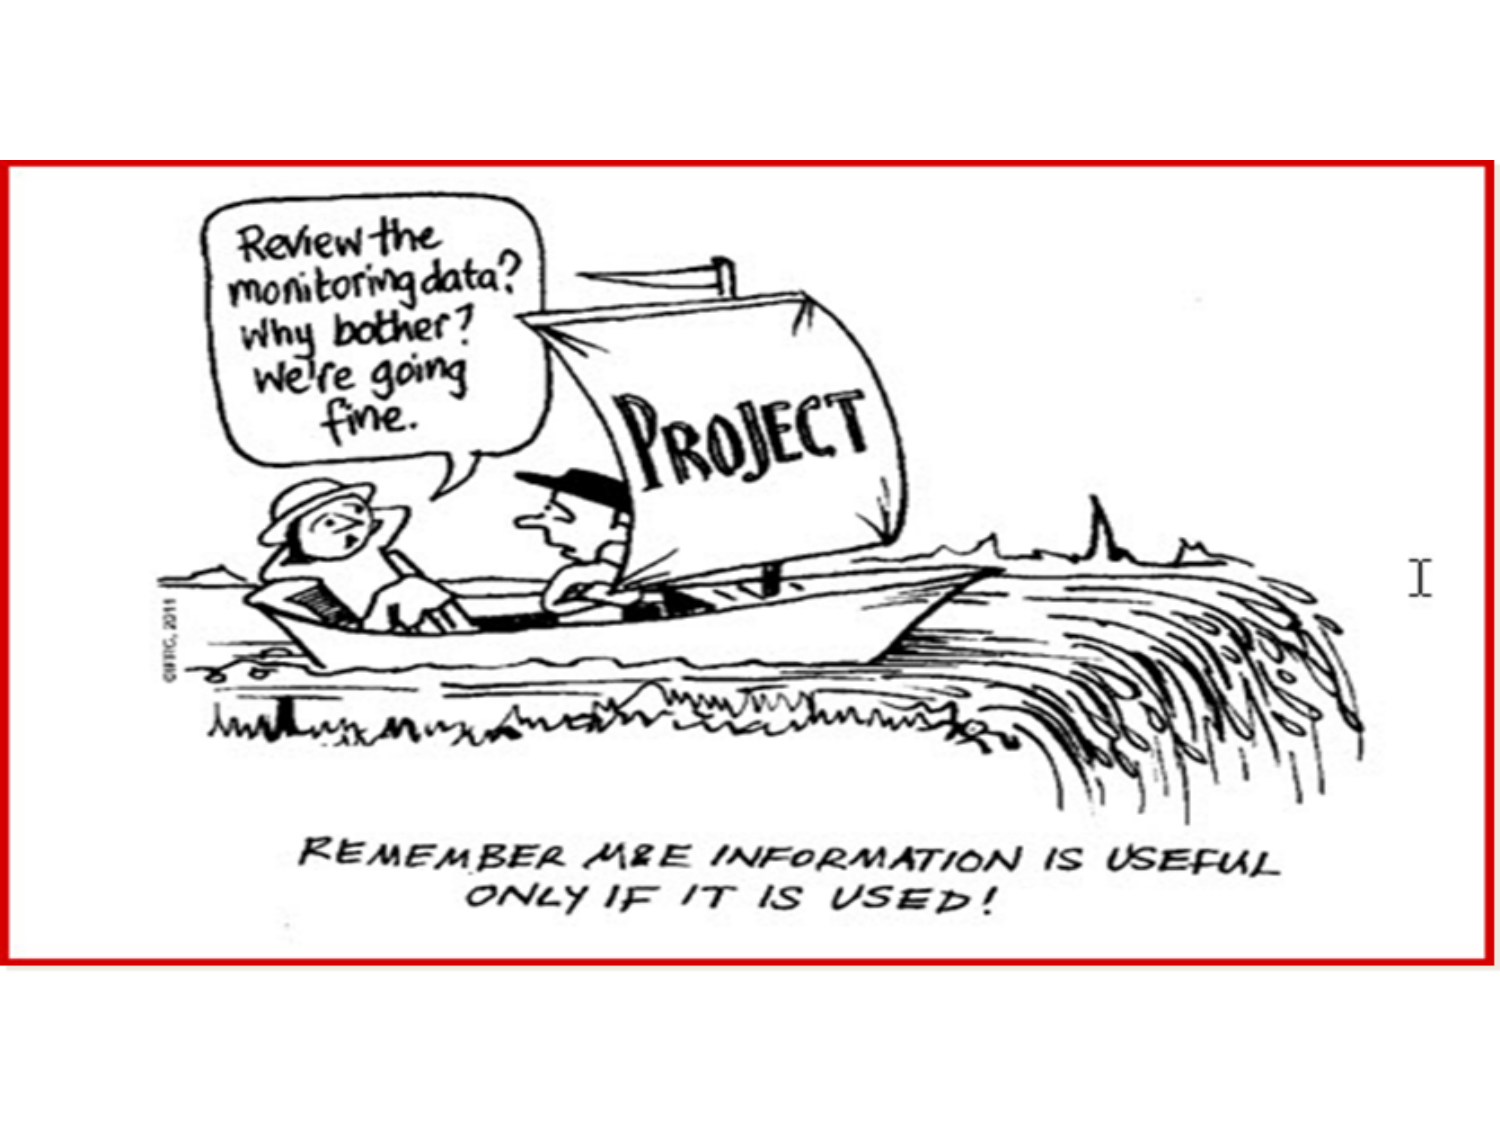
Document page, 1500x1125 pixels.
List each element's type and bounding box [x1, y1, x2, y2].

picture [0, 160, 1500, 1125]
